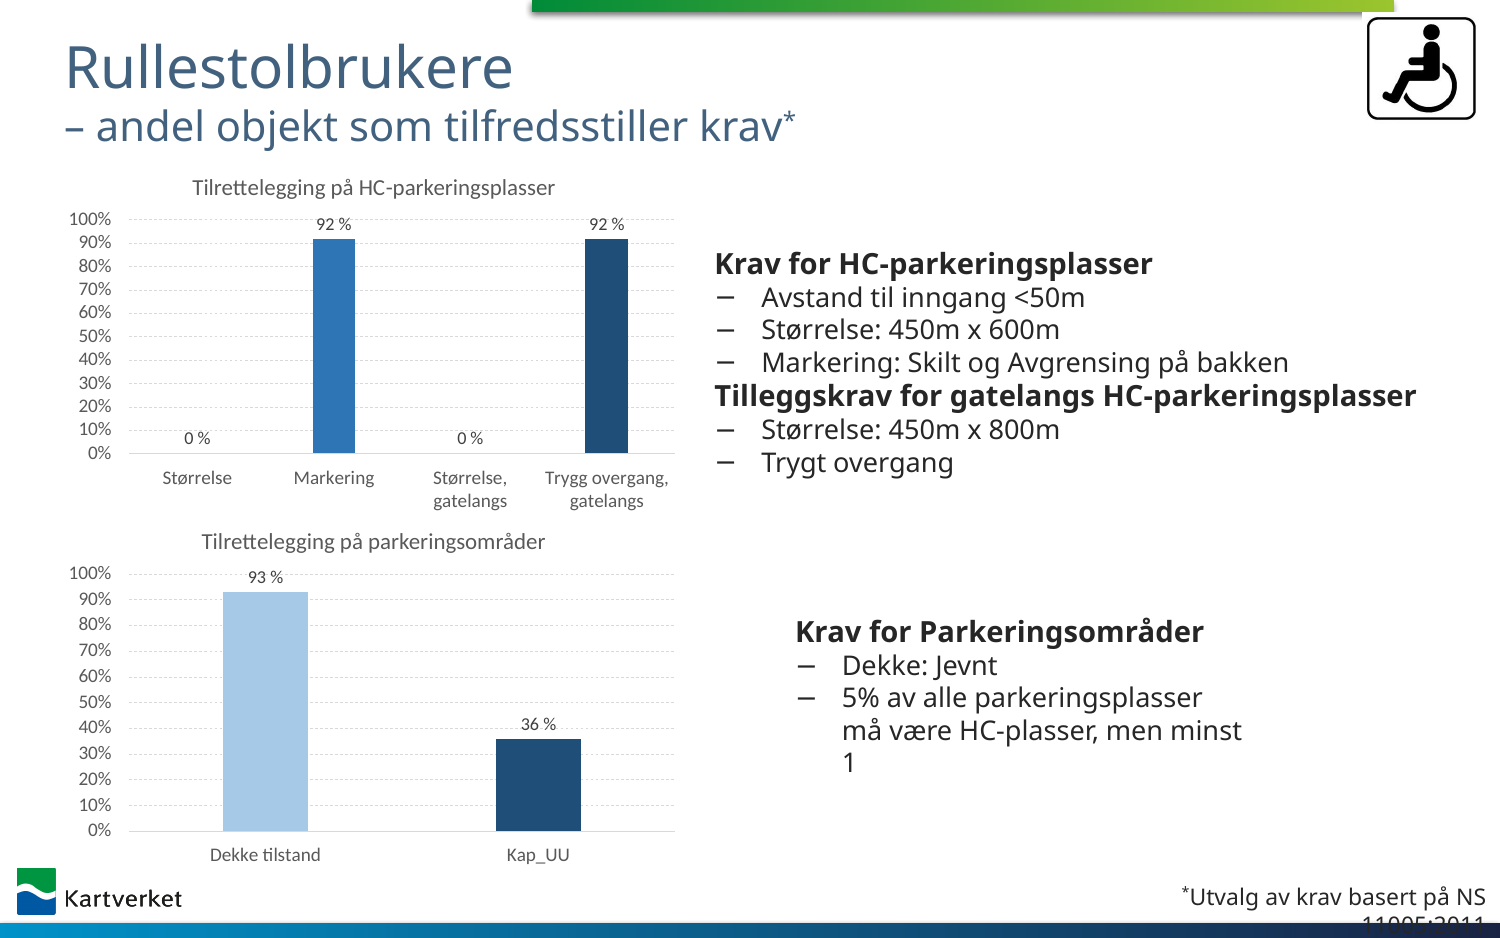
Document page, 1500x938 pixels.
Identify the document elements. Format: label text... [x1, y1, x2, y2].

text_box Rullestolbrukere – andel objekt som tilfredsstiller krav* [49, 25, 1431, 158]
picture [62, 520, 686, 874]
picture [1362, 12, 1481, 126]
text_box *Utvalg av krav basert på NS 11005:2011 [1068, 873, 1500, 938]
text_box Krav for HC-parkeringsplasser Avstand til inngang <50m Størrelse: 450m x 600m Markering: Skilt og Avgrensing på bakken Tilleggskrav for gatelangs HC-parkeringsplasser Størrelse: 450m x 800m Trygt overgang [699, 237, 1433, 485]
text_box Krav for Parkeringsområder Dekke: Jevnt 5% av alle parkeringsplasser må være HC-plasser, men minst 1 [780, 605, 1261, 786]
picture [62, 166, 686, 519]
